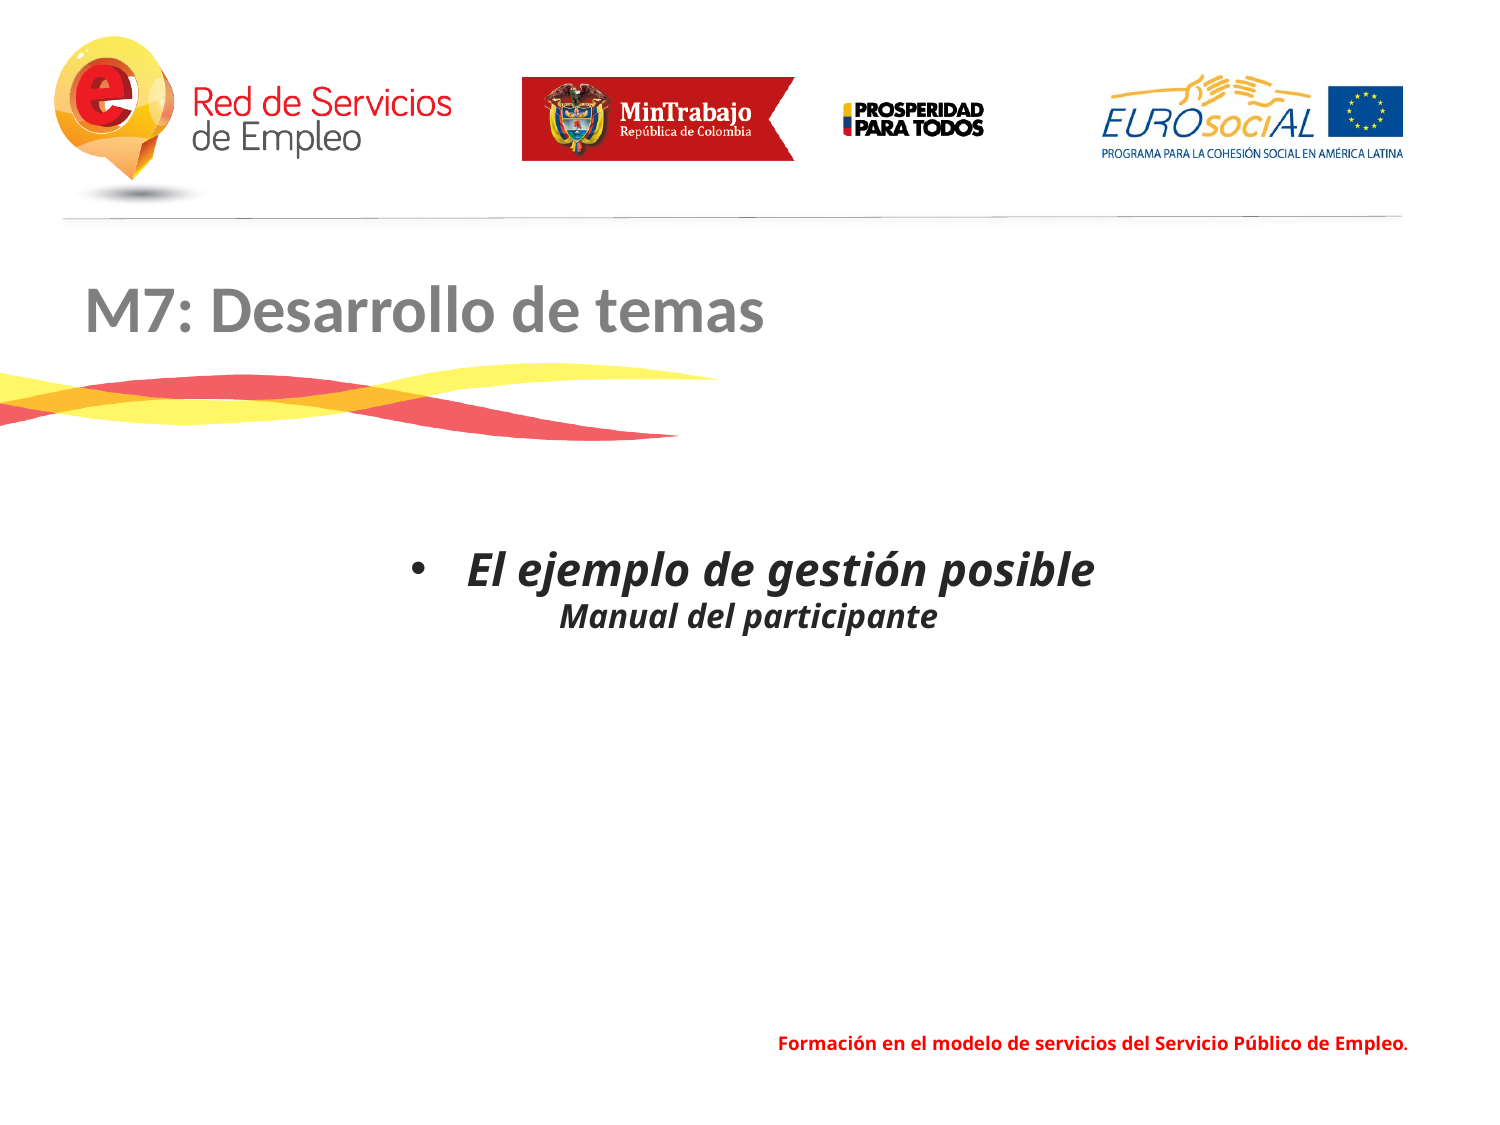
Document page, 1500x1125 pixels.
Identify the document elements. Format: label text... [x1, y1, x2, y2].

title Formación en el modelo de servicios del Servicio Público de Empleo. [720, 999, 1471, 1088]
picture [1102, 74, 1403, 158]
text_box El ejemplo de gestión posible Manual del participante [35, 532, 1471, 643]
picture [521, 77, 987, 162]
picture [54, 35, 452, 205]
text_box M7: Desarrollo de temas [70, 258, 1202, 353]
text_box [62, 215, 1403, 220]
picture [0, 358, 721, 441]
